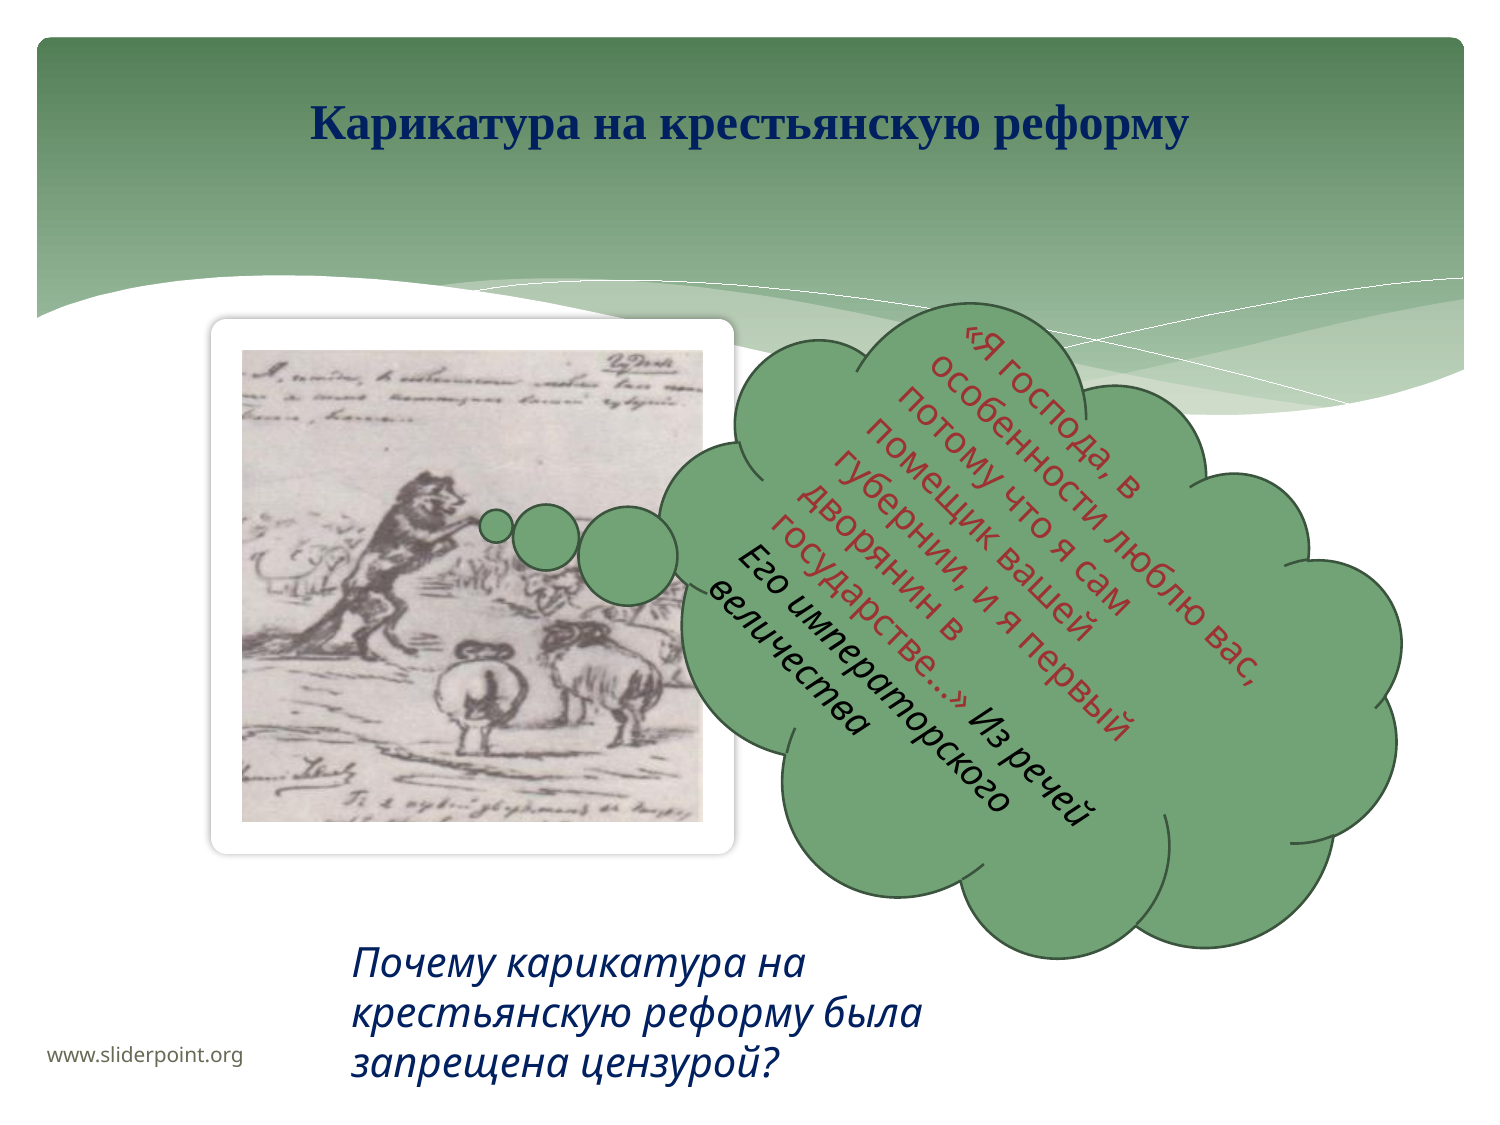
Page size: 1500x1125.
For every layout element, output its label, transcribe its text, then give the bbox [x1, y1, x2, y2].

text_box Почему карикатура на крестьянскую реформу была запрещена цензурой? [336, 928, 1010, 1093]
title Карикатура на крестьянскую реформу [0, 42, 1500, 197]
picture [241, 349, 703, 823]
text_box «Я господа, в особенности люблю вас, потому что я сам помещик вашей губернии, и я первый дворянин в государстве…» Из речей Его императорского величества [708, 302, 1403, 961]
footer www.sliderpoint.org [31, 1025, 653, 1086]
